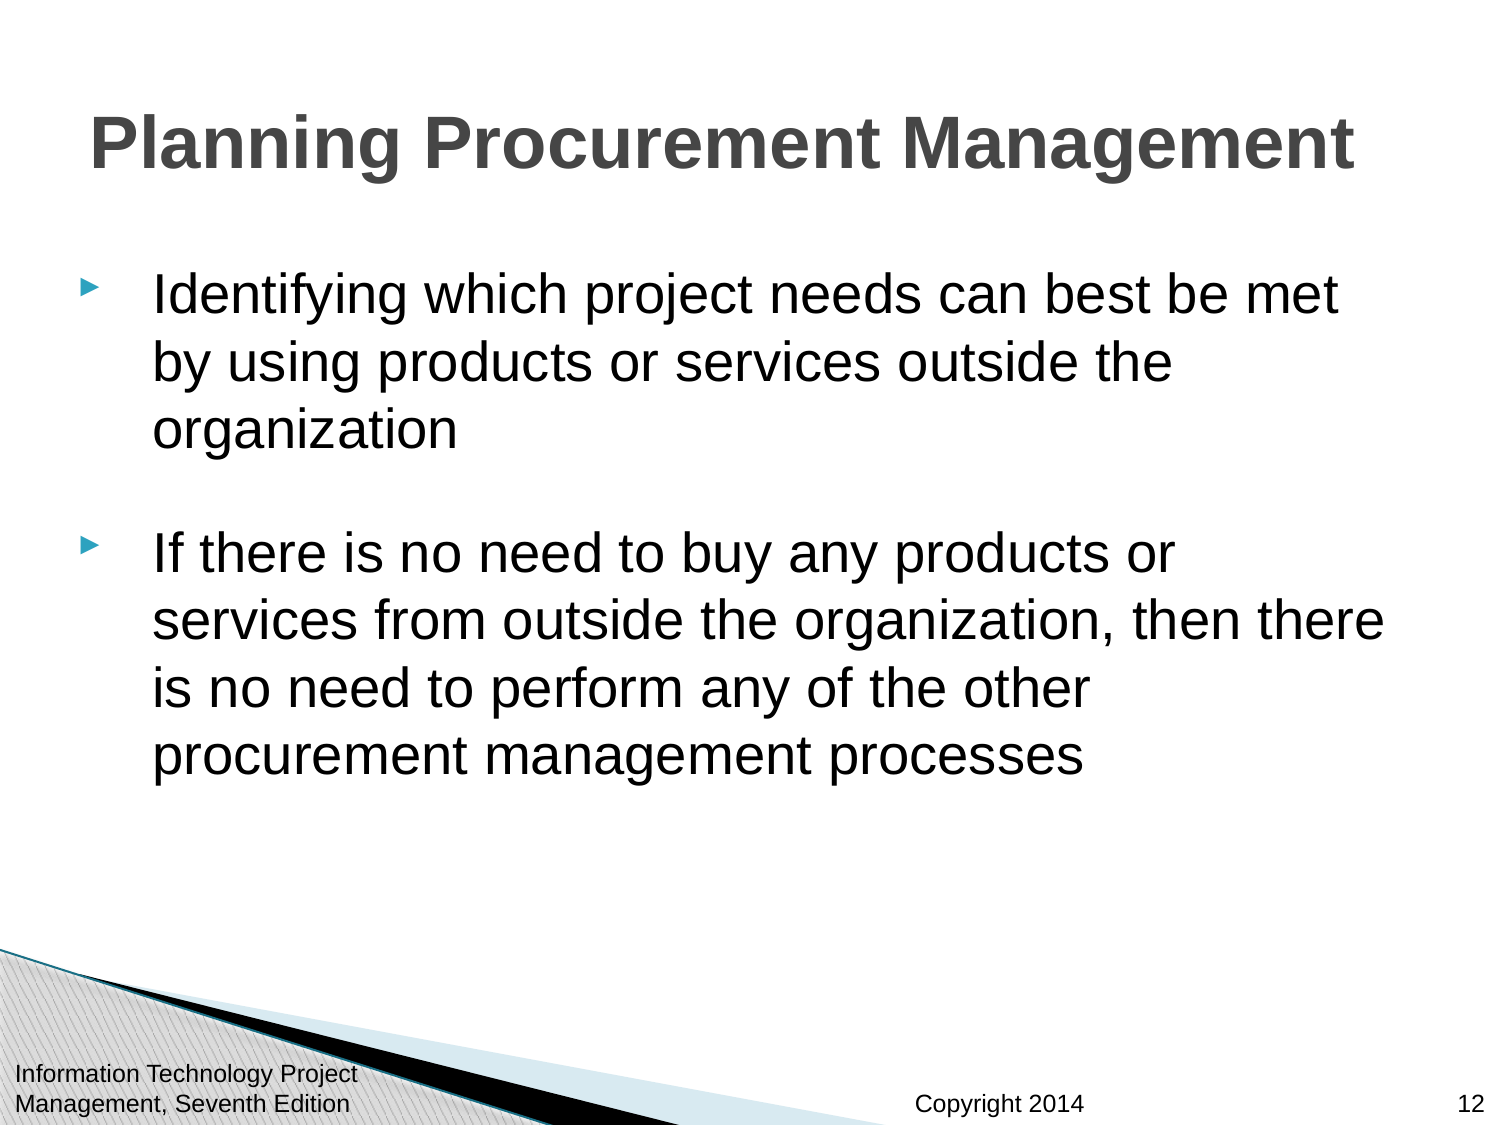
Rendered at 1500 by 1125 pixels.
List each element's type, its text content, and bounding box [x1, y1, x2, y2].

list Identifying which project needs can best be met by using products or services outside the organization If there is no need to buy any products or services from outside the organization, then there is no need to perform any of the other procurement management processes [62, 249, 1406, 951]
footer Information Technology Project Management, Seventh Edition [0, 1065, 425, 1125]
title Planning Procurement Management [75, 45, 1425, 233]
slide_number 12 [1408, 1065, 1500, 1125]
